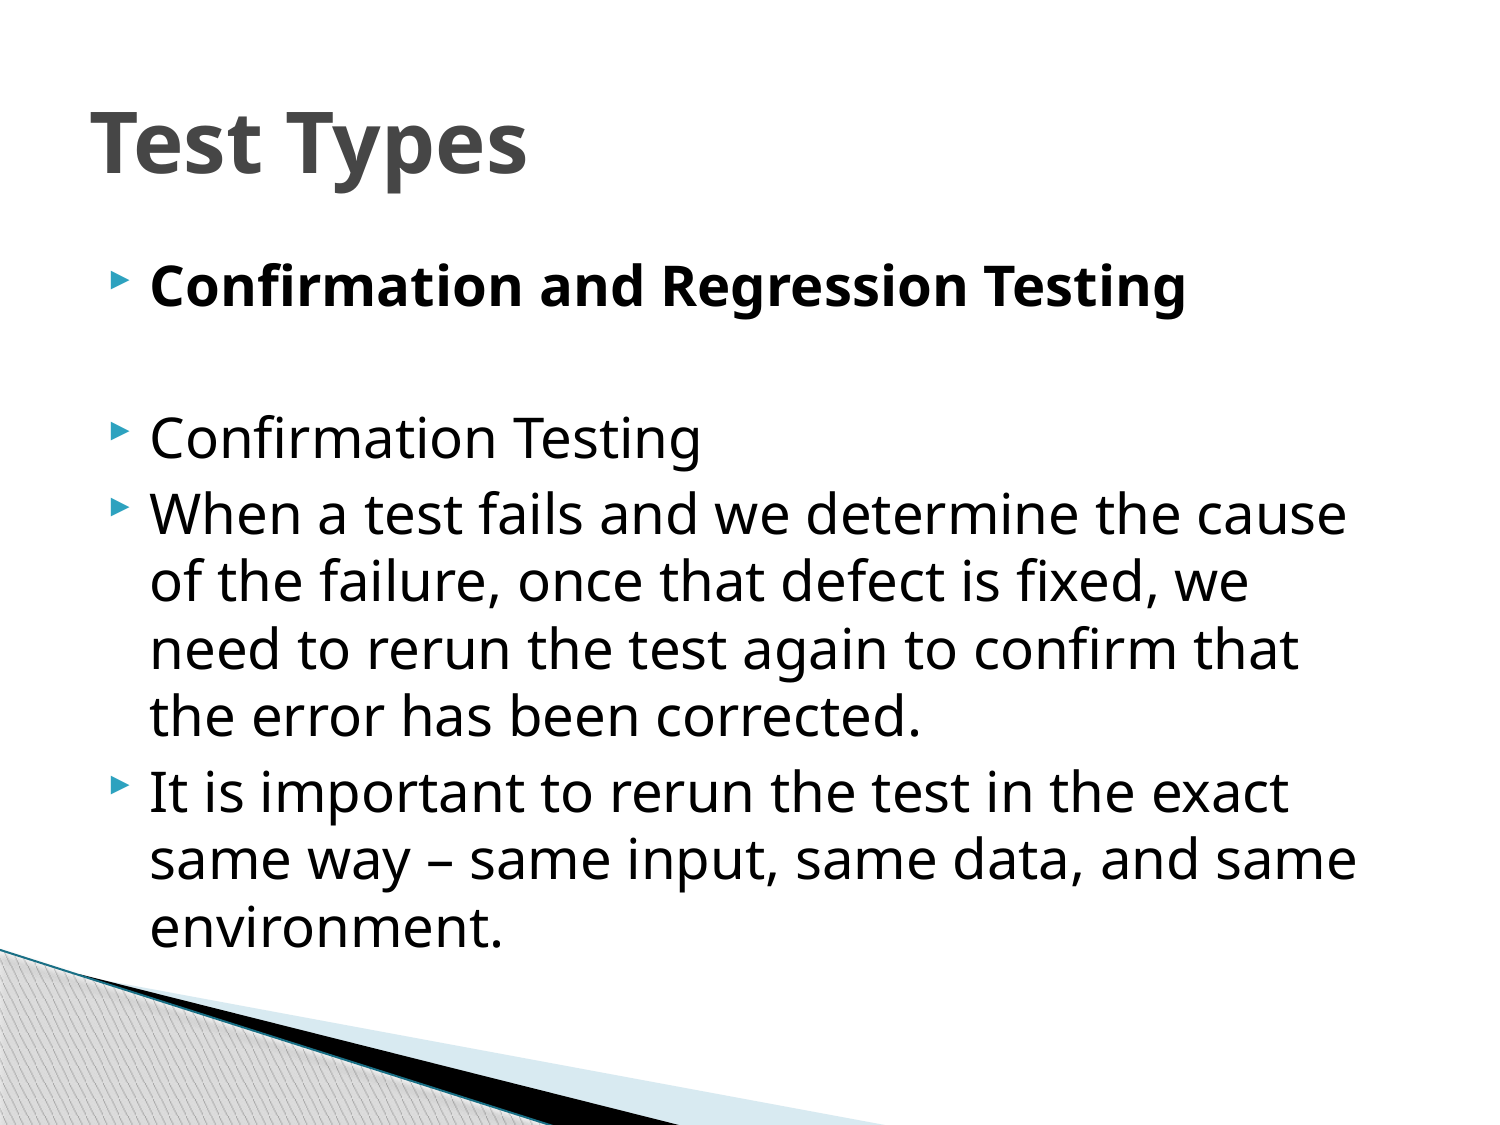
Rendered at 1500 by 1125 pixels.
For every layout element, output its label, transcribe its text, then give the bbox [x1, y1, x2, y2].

title Test Types [75, 45, 1425, 233]
list Confirmation and Regression Testing Confirmation Testing When a test fails and we determine the cause of the failure, once that defect is fixed, we need to rerun the test again to confirm that the error has been corrected. It is important to rerun the test in the exact same way – same input, same data, and same environment. [75, 243, 1388, 1012]
